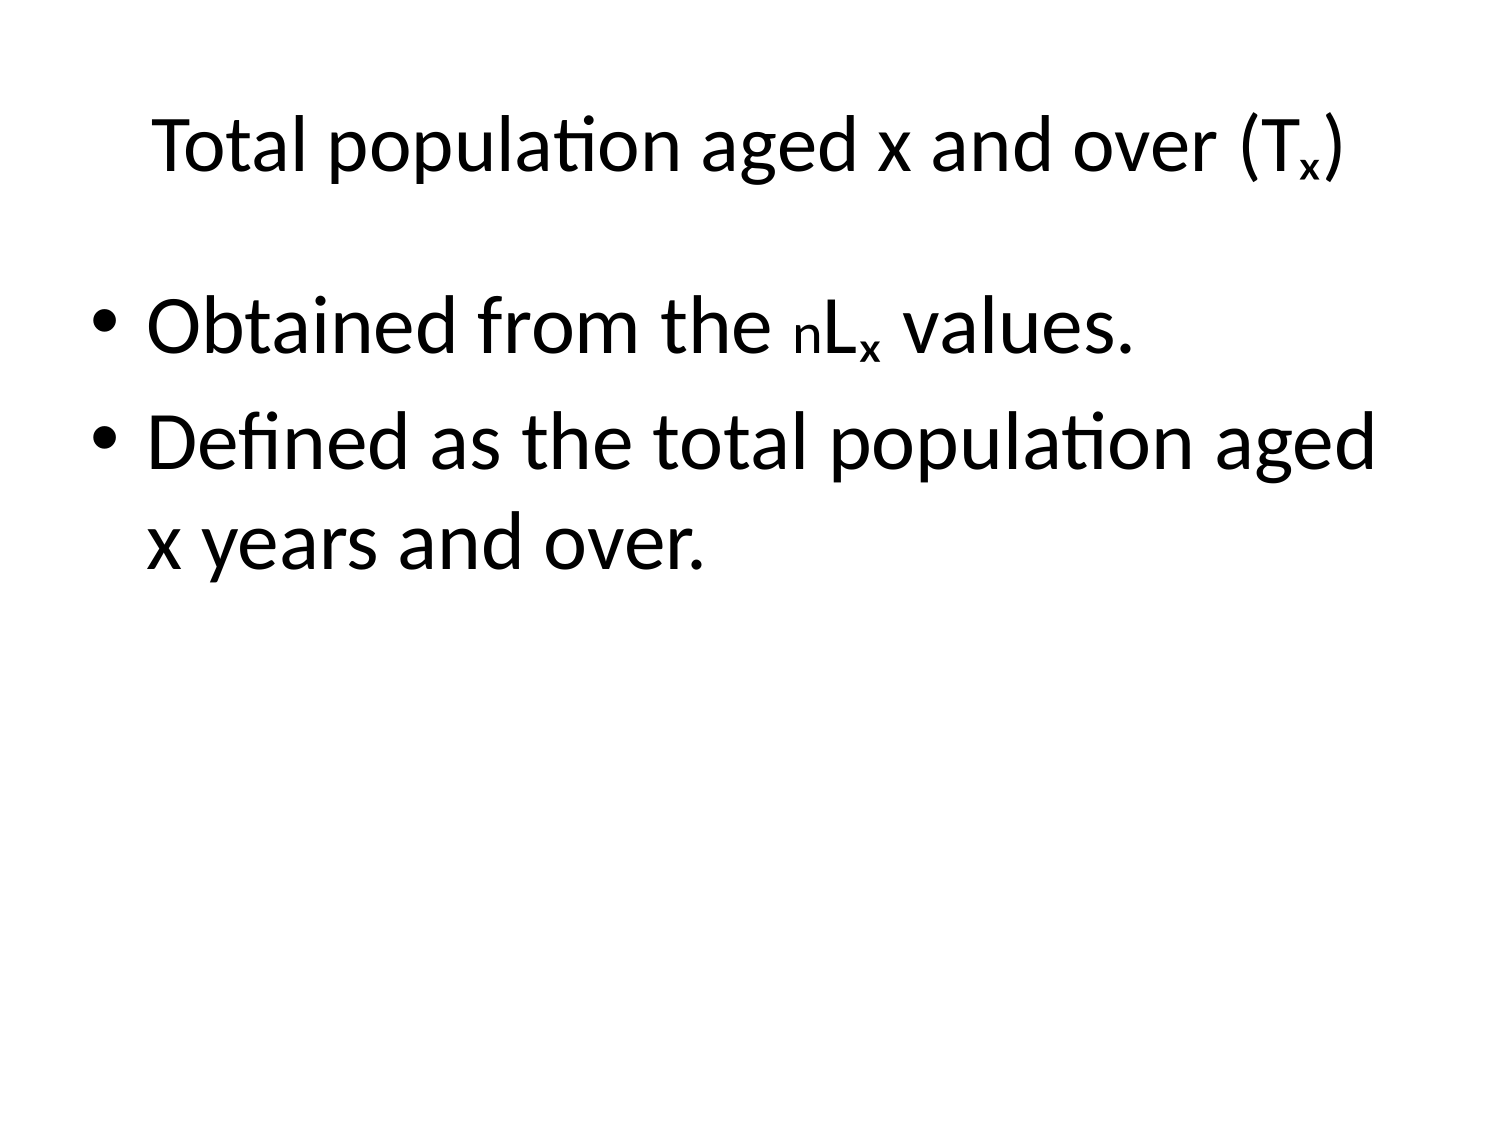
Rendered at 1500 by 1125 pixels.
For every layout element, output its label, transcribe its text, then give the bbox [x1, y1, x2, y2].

list Obtained from the nLₓ values. Defined as the total population aged x years and over. [75, 262, 1425, 1005]
title Total population aged x and over (Tₓ) [75, 45, 1425, 233]
